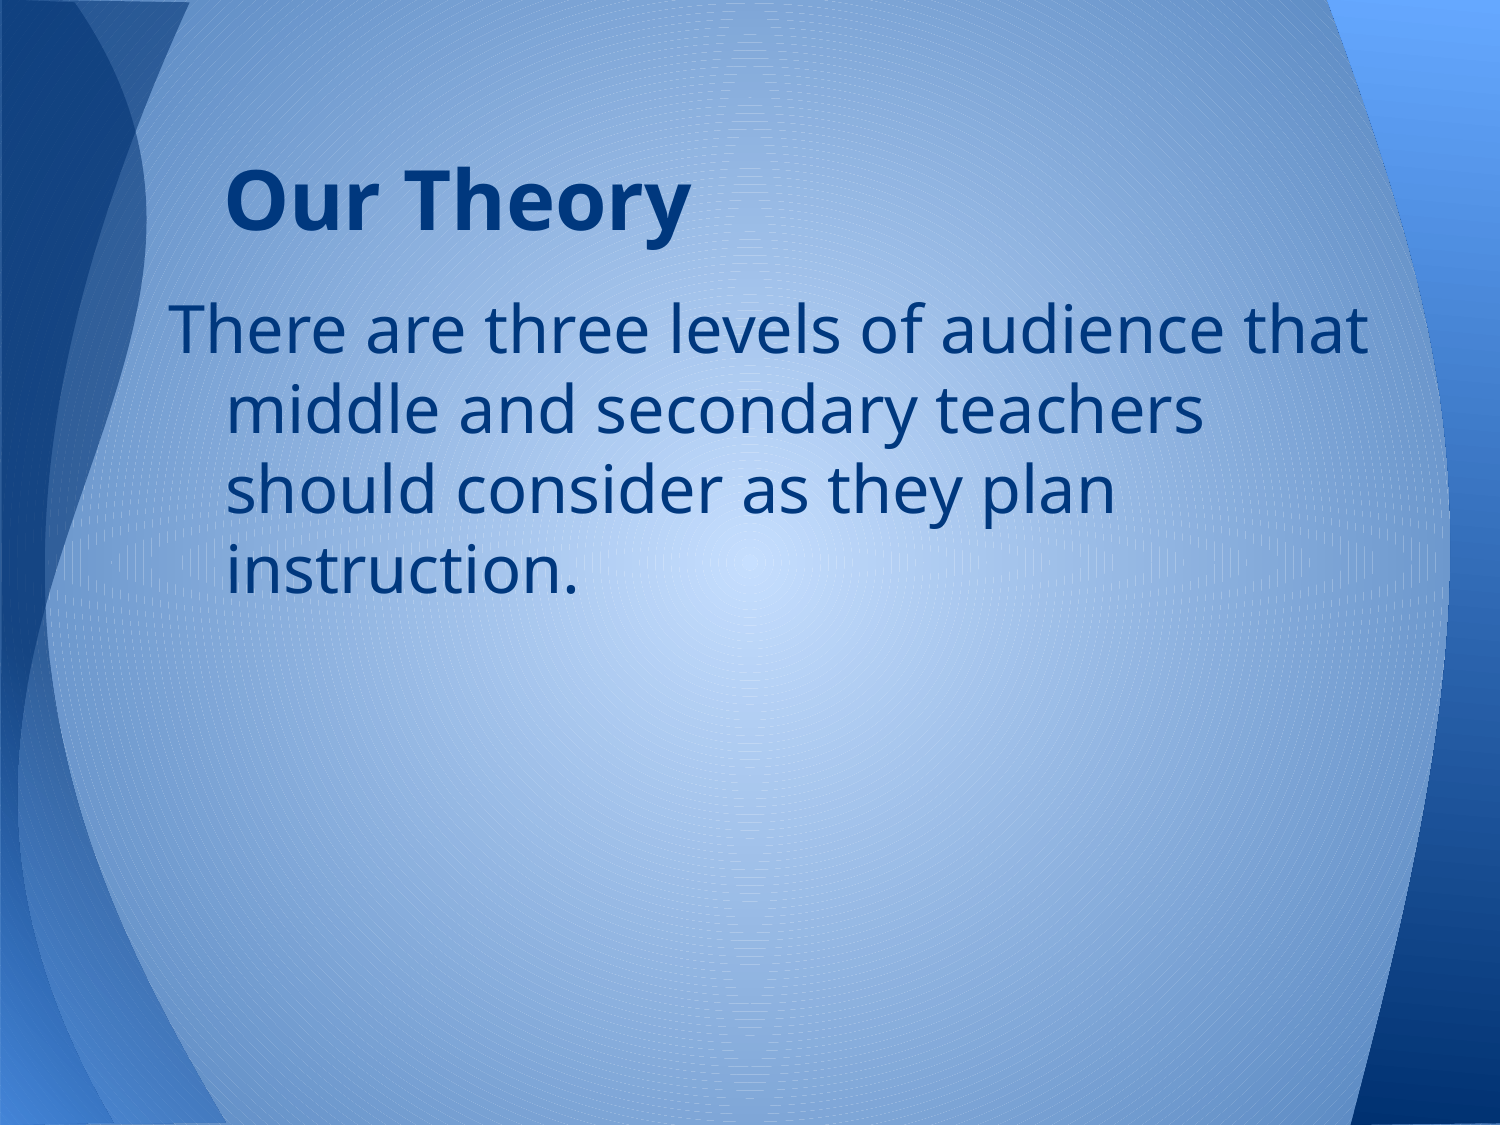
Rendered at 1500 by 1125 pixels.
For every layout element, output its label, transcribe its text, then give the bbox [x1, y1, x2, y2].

list There are three levels of audience that middle and secondary teachers should consider as they plan instruction. [153, 272, 1425, 940]
title Our Theory [166, 44, 1425, 263]
